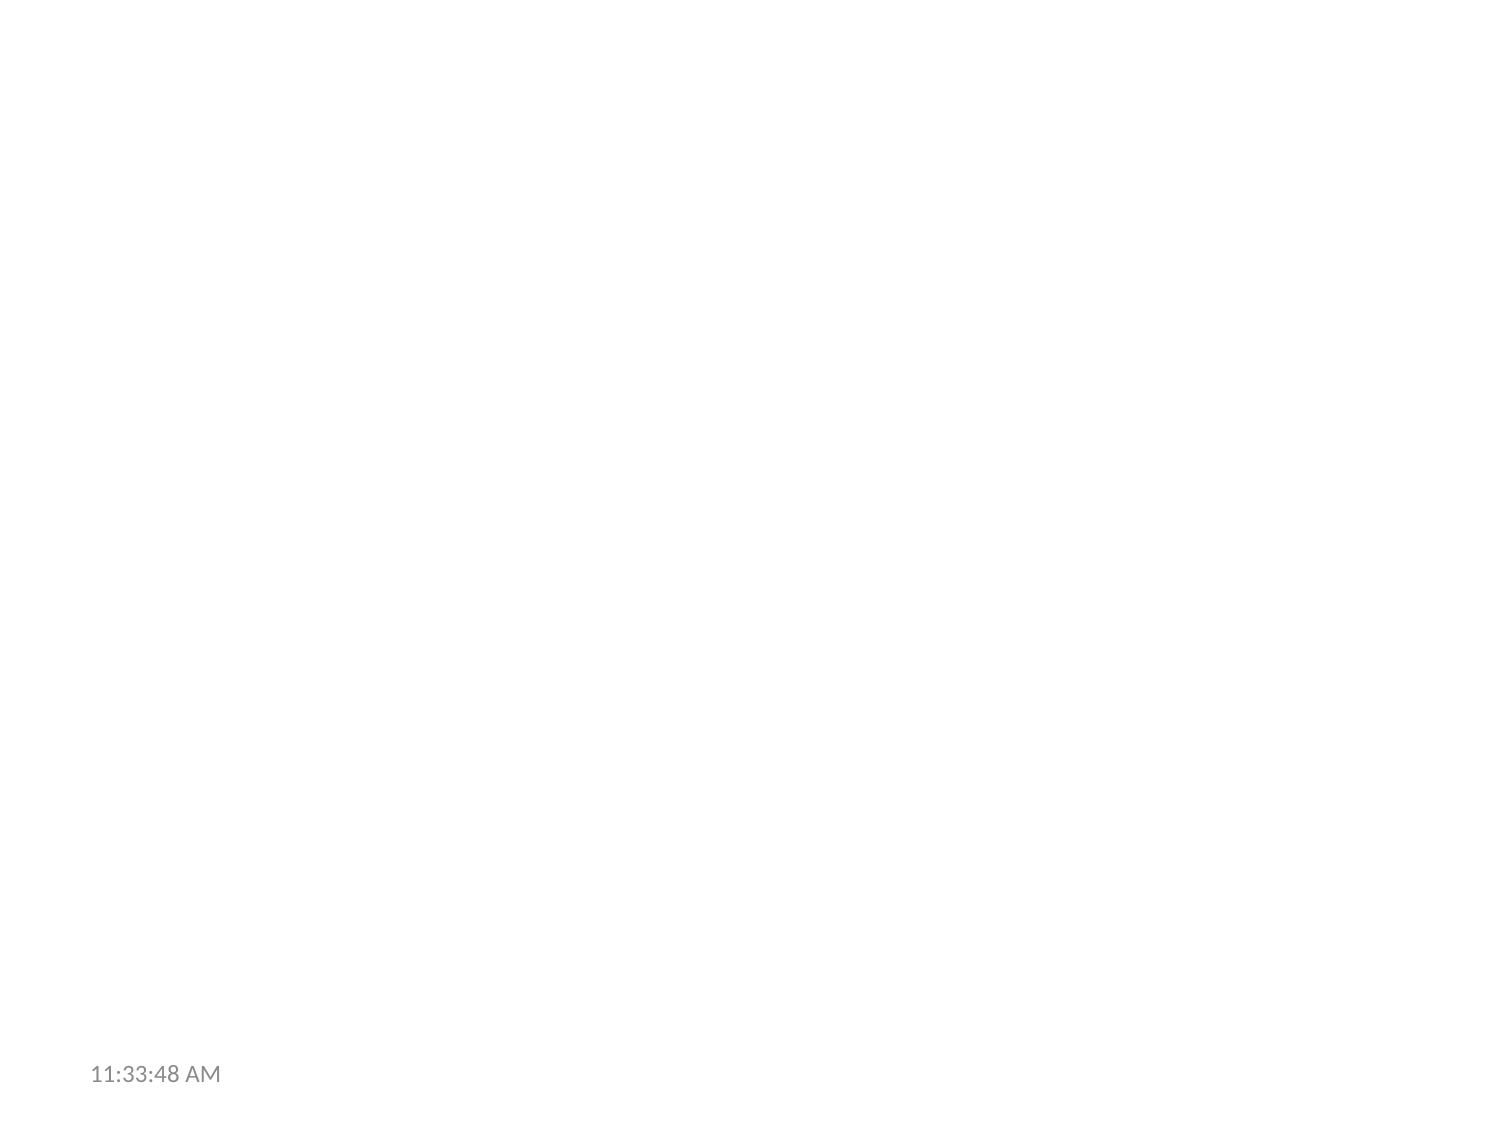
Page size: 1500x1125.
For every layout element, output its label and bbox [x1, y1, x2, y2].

slide_number [75, 1042, 425, 1103]
